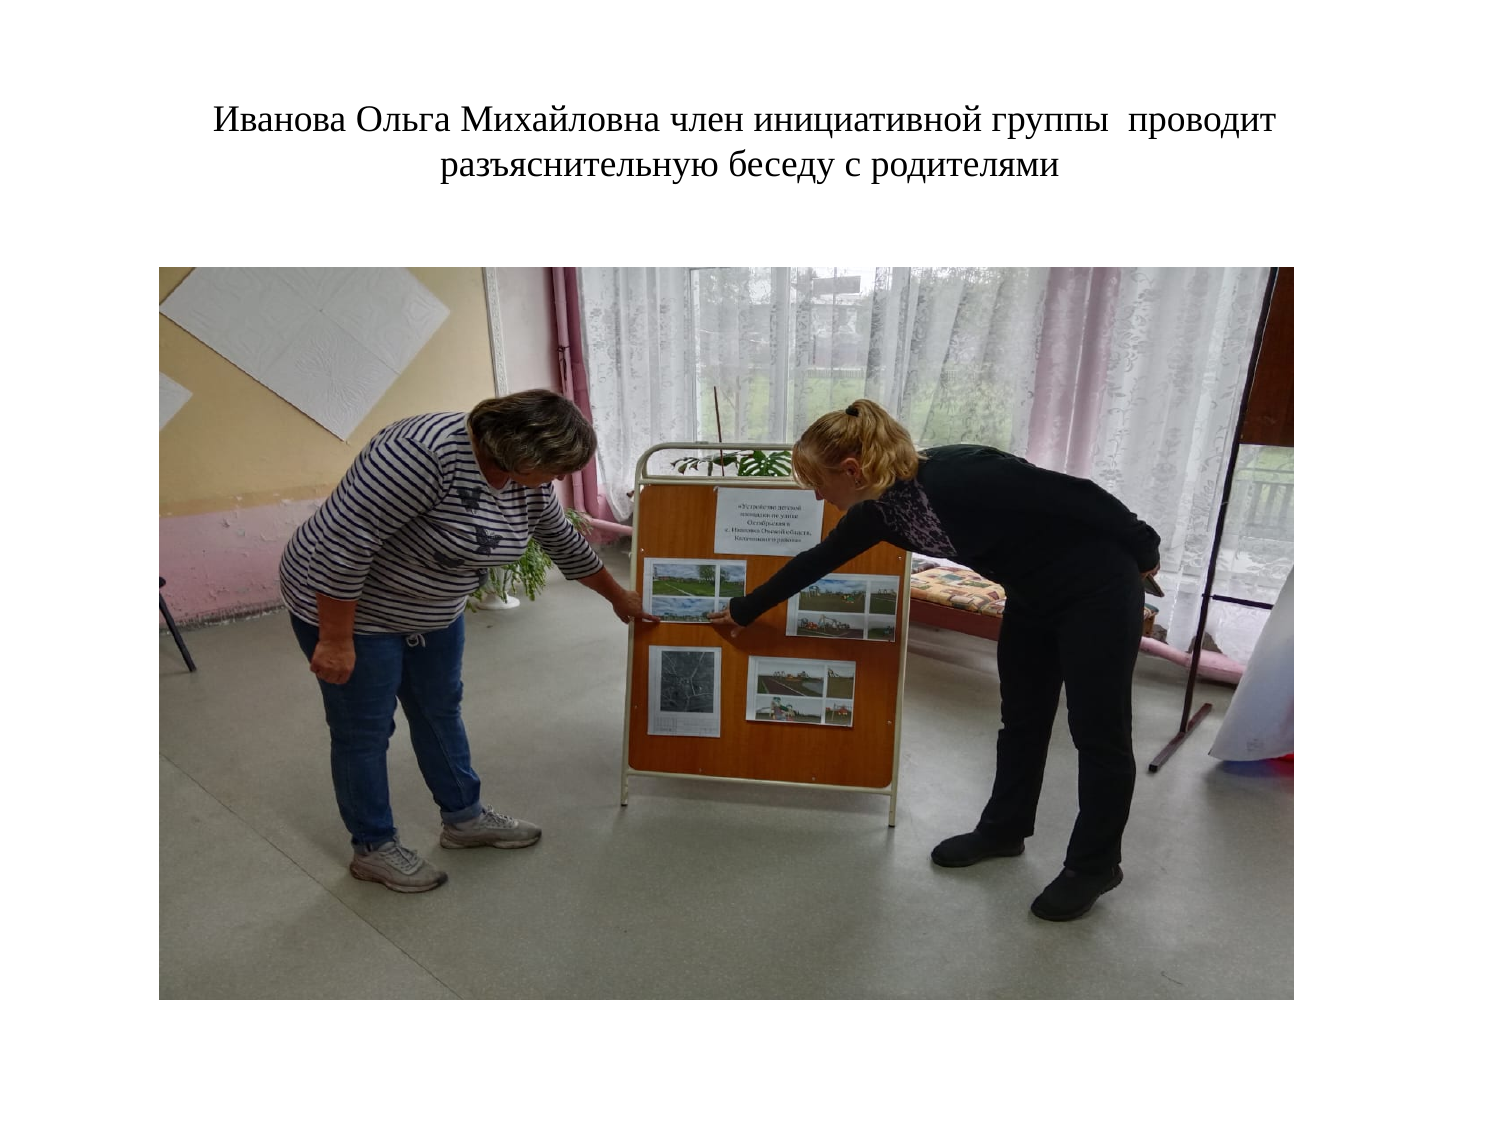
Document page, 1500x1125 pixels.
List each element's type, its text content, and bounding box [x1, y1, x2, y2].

title Иванова Ольга Михайловна член инициативной группы проводит разъяснительную беседу с родителями [75, 45, 1425, 233]
picture [159, 266, 1294, 1000]
